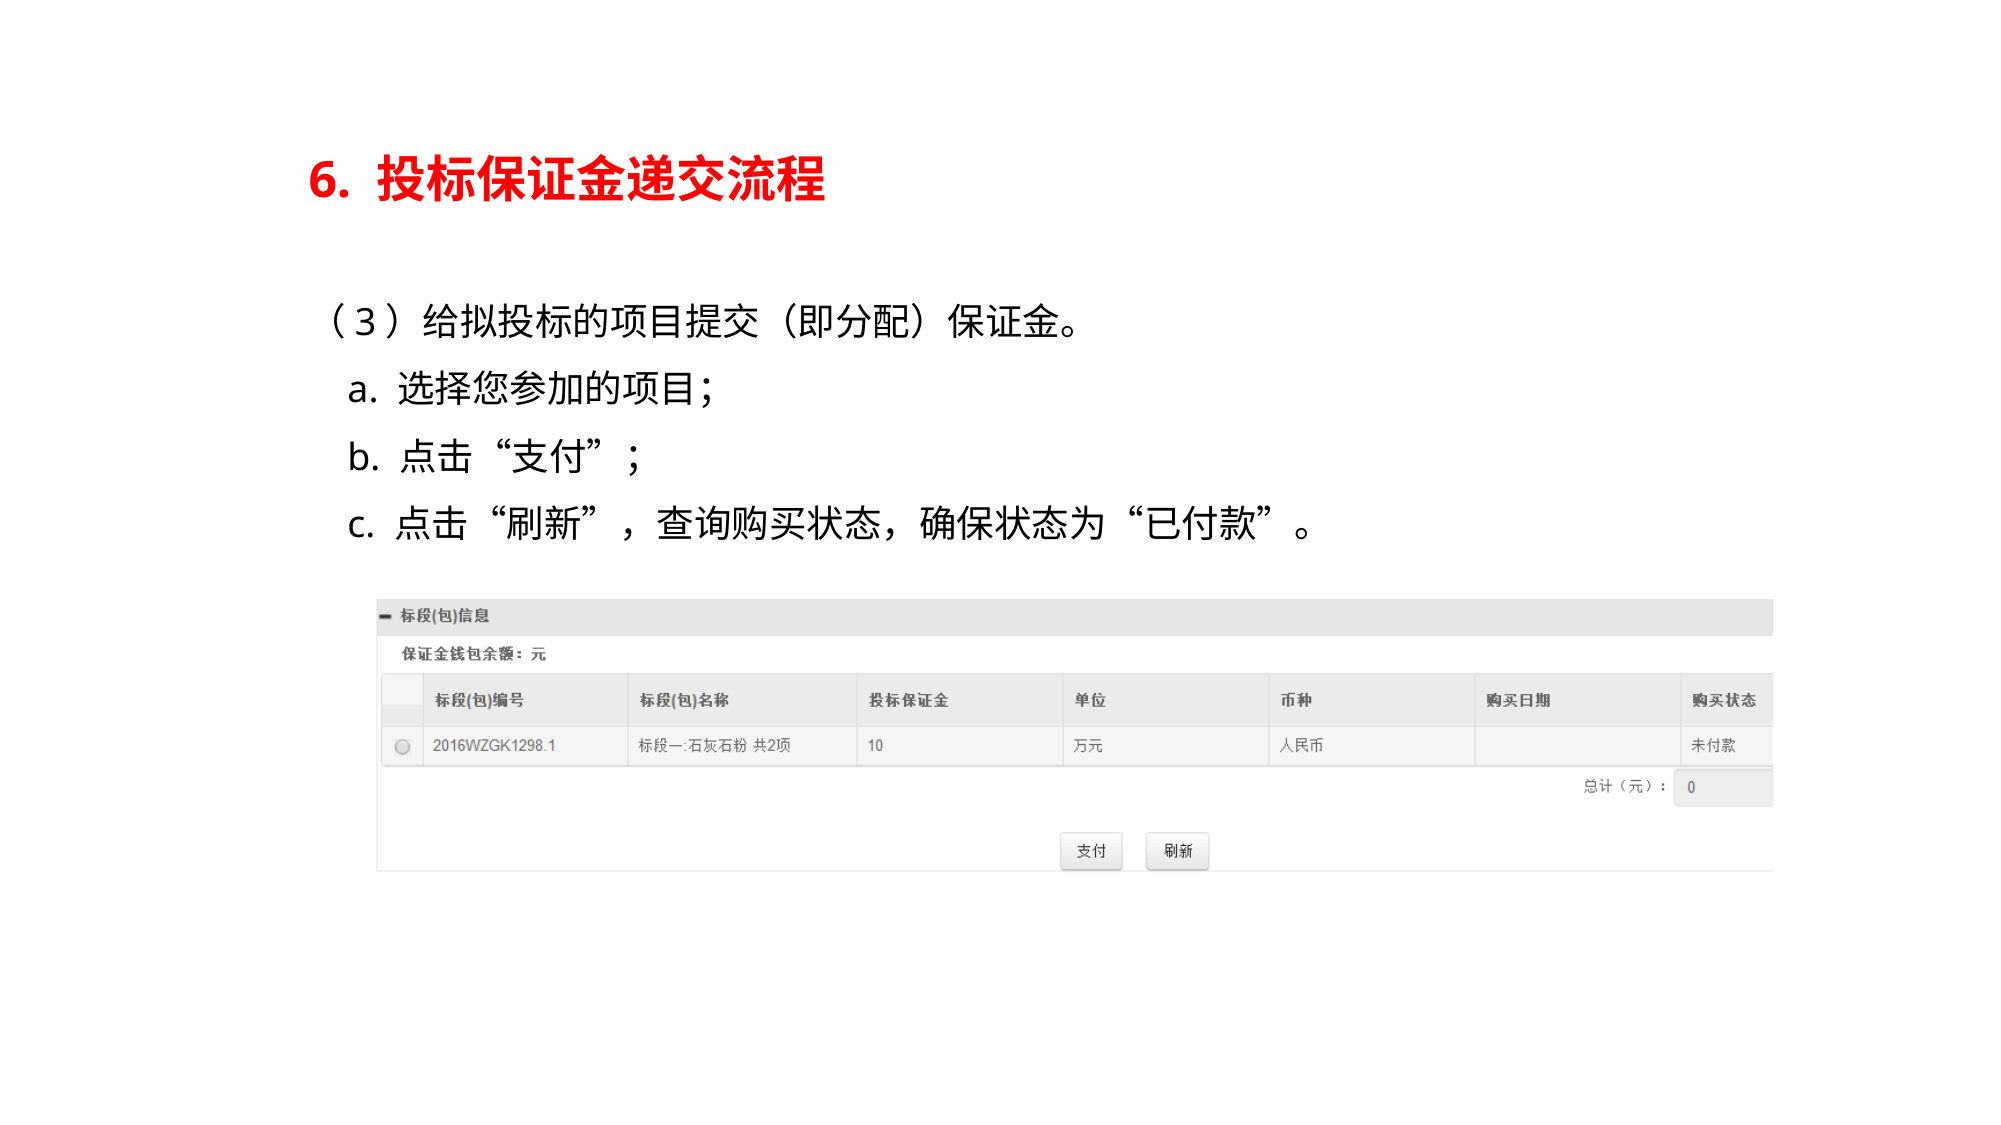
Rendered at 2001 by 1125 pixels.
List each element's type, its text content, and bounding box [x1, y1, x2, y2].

text_box 6. 投标保证金递交流程 （3）给拟投标的项目提交（即分配）保证金。 a. 选择您参加的项目； b. 点击“支付”； c. 点击“刷新”，查询购买状态，确保状态为“已付款”。 [293, 110, 1707, 823]
picture [373, 599, 1780, 874]
